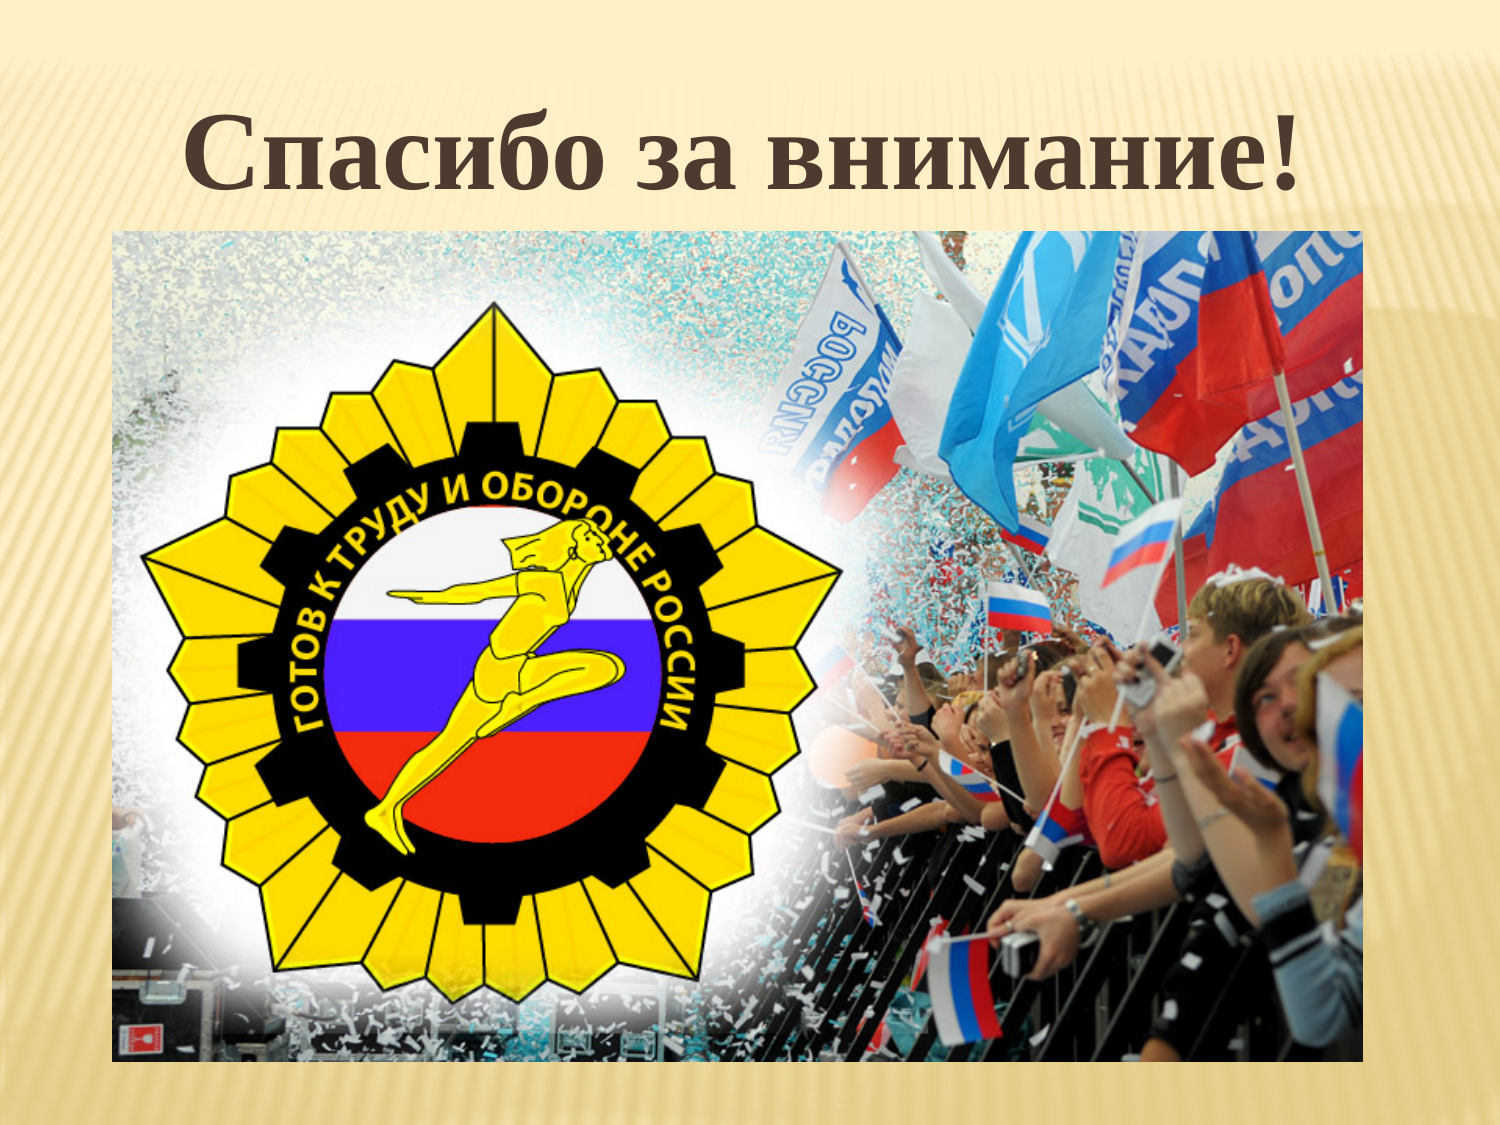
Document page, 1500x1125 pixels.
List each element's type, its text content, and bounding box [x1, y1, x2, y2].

text_box Спасибо за внимание! [165, 42, 1321, 220]
picture [111, 231, 1363, 1062]
